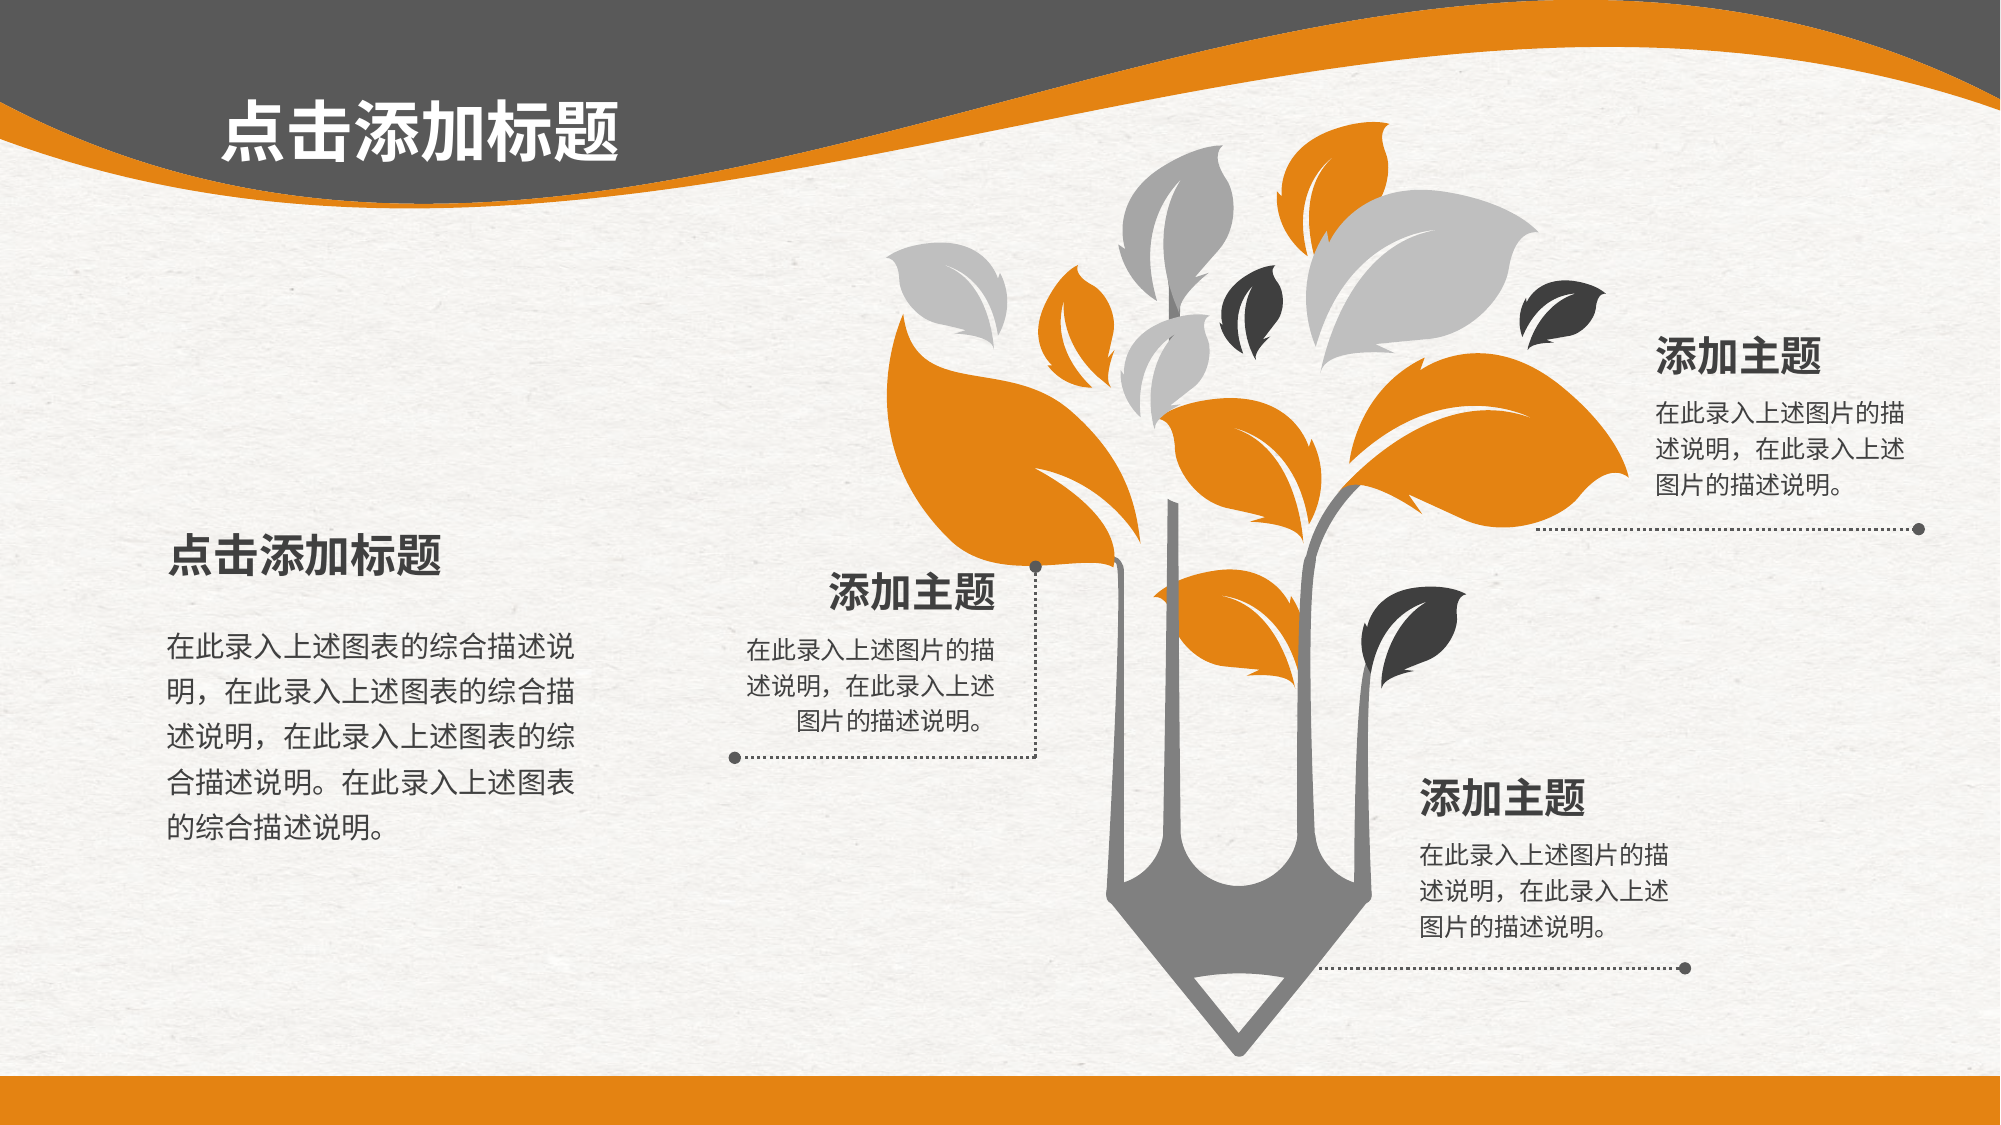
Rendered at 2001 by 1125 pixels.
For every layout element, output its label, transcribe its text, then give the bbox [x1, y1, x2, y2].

text_box [1162, 498, 1181, 852]
text_box [1179, 569, 1299, 689]
text_box [1338, 353, 1629, 528]
text_box [1106, 557, 1124, 889]
text_box [1306, 485, 1360, 558]
text_box 添加主题 [1404, 764, 1822, 829]
text_box [1118, 145, 1234, 315]
text_box [885, 242, 1008, 350]
text_box 在此录入上述图表的综合描述说明，在此录入上述图表的综合描述说明，在此录入上述图表的综合描述说明。在此录入上述图表的综合描述说明。 [151, 609, 613, 852]
text_box [1276, 121, 1390, 257]
text_box [1168, 285, 1180, 319]
text_box [1297, 551, 1316, 833]
text_box [1219, 265, 1283, 360]
text_box [1106, 828, 1372, 1057]
text_box 在此录入上述图片的描述说明，在此录入上述图片的描述说明。 [730, 620, 1011, 744]
text_box 在此录入上述图片的描述说明，在此录入上述图片的描述说明。 [1640, 384, 1921, 507]
text_box 点击添加标题 [152, 519, 458, 590]
text_box 在此录入上述图片的描述说明，在此录入上述图片的描述说明。 [1404, 826, 1685, 949]
text_box 添加主题 [1640, 322, 1921, 384]
text_box [1038, 265, 1115, 388]
text_box 点击添加标题 [204, 82, 636, 178]
text_box [1153, 587, 1166, 603]
text_box [1354, 665, 1372, 891]
text_box [1306, 189, 1539, 374]
text_box 在此录入上述图表的描述说明，在此录入上述图表的描述说明，在此录入上述图表的描述说明，在此录入上述图表的描述说明，在此录入描述说明。 您的内容打在这里，或者通过复制您的文本后，在此框中选择粘贴，并选择只保留文字。您的内容打在这里，或者通过复制您的文本后。 [0, 47, 2000, 1076]
text_box [1519, 280, 1606, 351]
text_box [1361, 586, 1467, 689]
text_box [886, 313, 1141, 568]
text_box 添加主题 [723, 558, 1011, 624]
text_box [1160, 398, 1322, 544]
text_box [1120, 314, 1211, 430]
